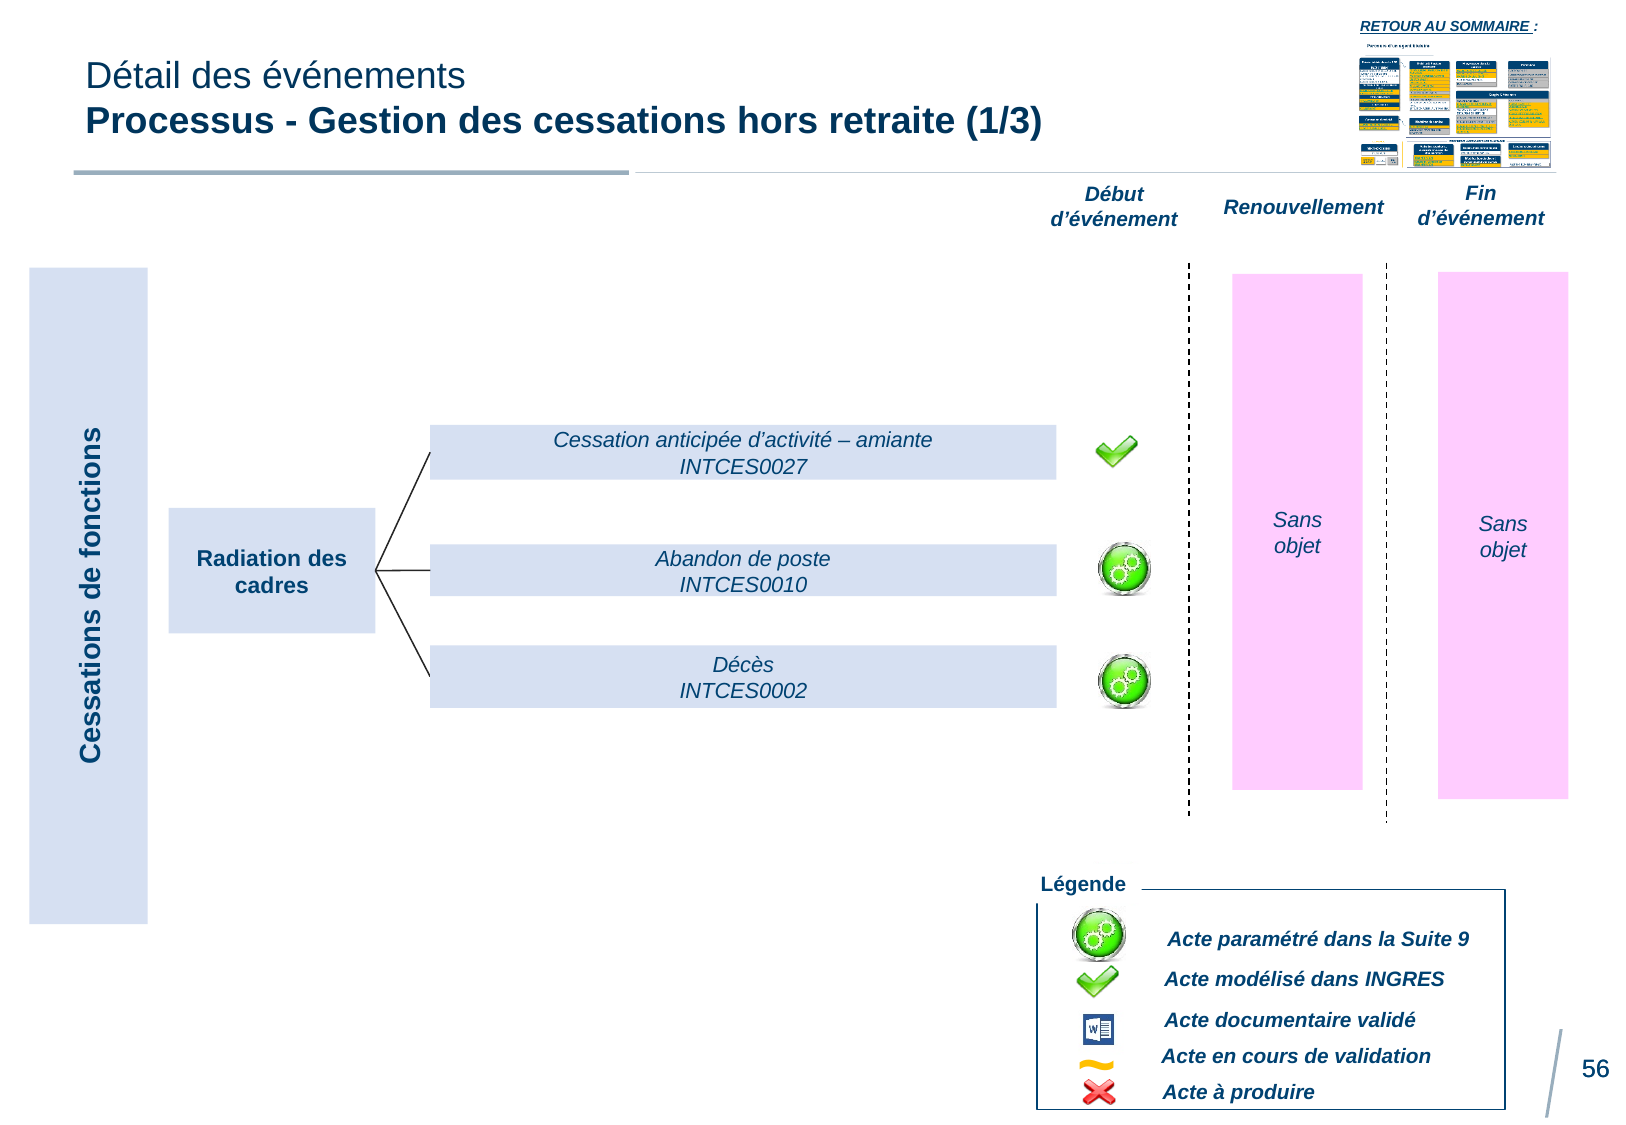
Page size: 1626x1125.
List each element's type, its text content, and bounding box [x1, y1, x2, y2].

picture [1082, 1079, 1116, 1105]
picture [1098, 652, 1151, 709]
picture [1082, 850, 1143, 889]
picture [1359, 40, 1553, 168]
picture [1067, 890, 1143, 1059]
picture [1095, 431, 1138, 474]
picture [1098, 540, 1151, 596]
slide_number 56 [1516, 1044, 1625, 1121]
